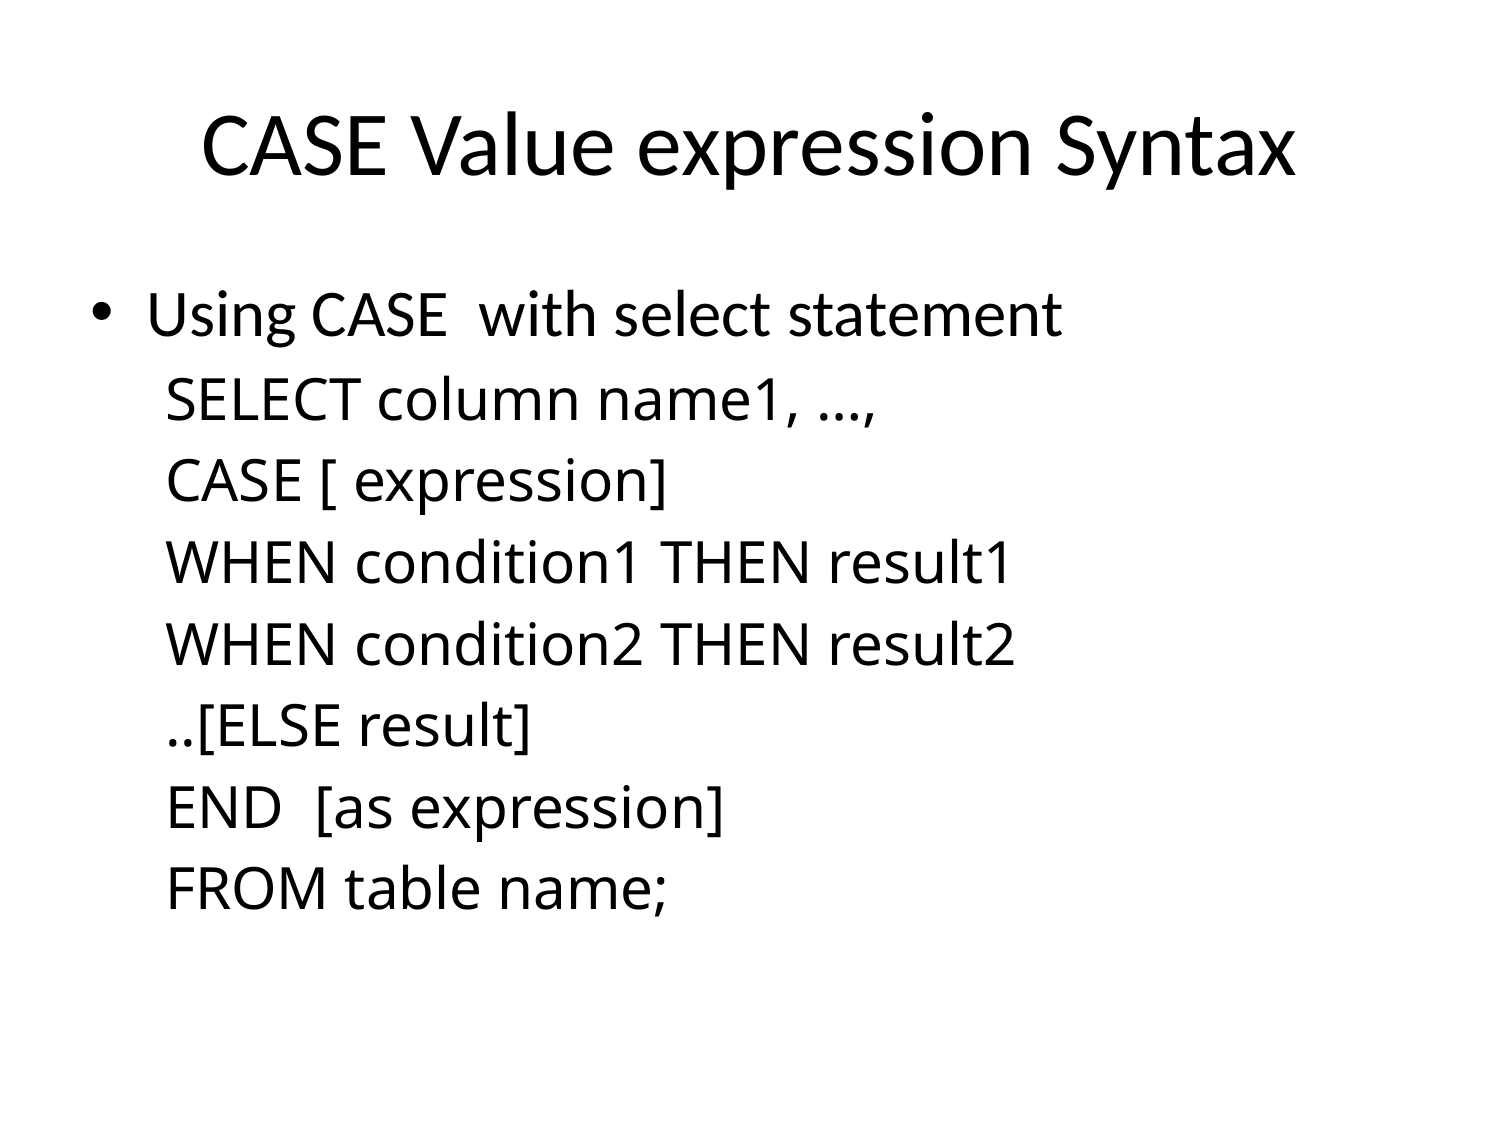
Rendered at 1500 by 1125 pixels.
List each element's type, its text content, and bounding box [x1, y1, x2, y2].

title CASE Value expression Syntax [75, 45, 1425, 233]
list Using CASE with select statement SELECT column name1, …, CASE [ expression] WHEN condition1 THEN result1 WHEN condition2 THEN result2 ..[ELSE result] END [as expression] FROM table name; [75, 262, 1425, 1005]
